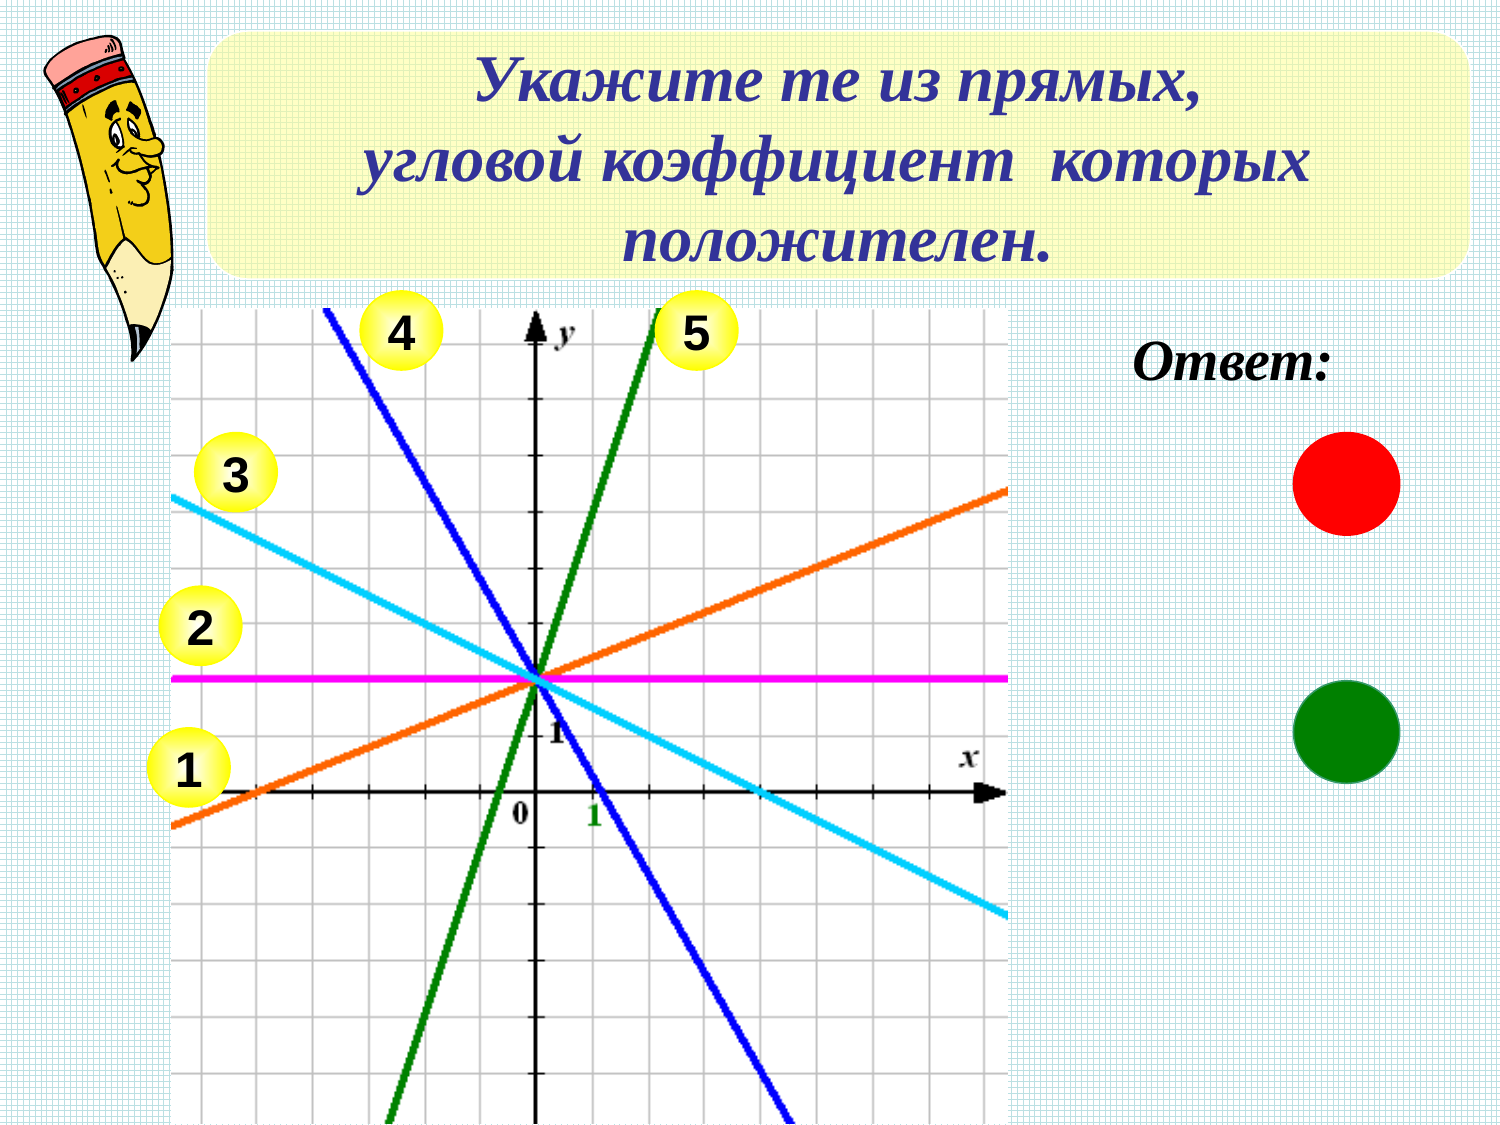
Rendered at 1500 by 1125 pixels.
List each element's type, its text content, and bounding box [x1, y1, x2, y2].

text_box 2 [159, 605, 165, 646]
text_box Укажите те из прямых, угловой коэффициент которых положителен. [206, 30, 1471, 280]
text_box Ответ: [1117, 314, 1350, 400]
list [170, 308, 1010, 1125]
text_box 4 [368, 290, 435, 307]
text_box [1293, 680, 1400, 784]
picture [40, 30, 174, 362]
text_box 1 [147, 735, 165, 800]
text_box [1293, 432, 1400, 536]
text_box 5 [663, 290, 730, 307]
